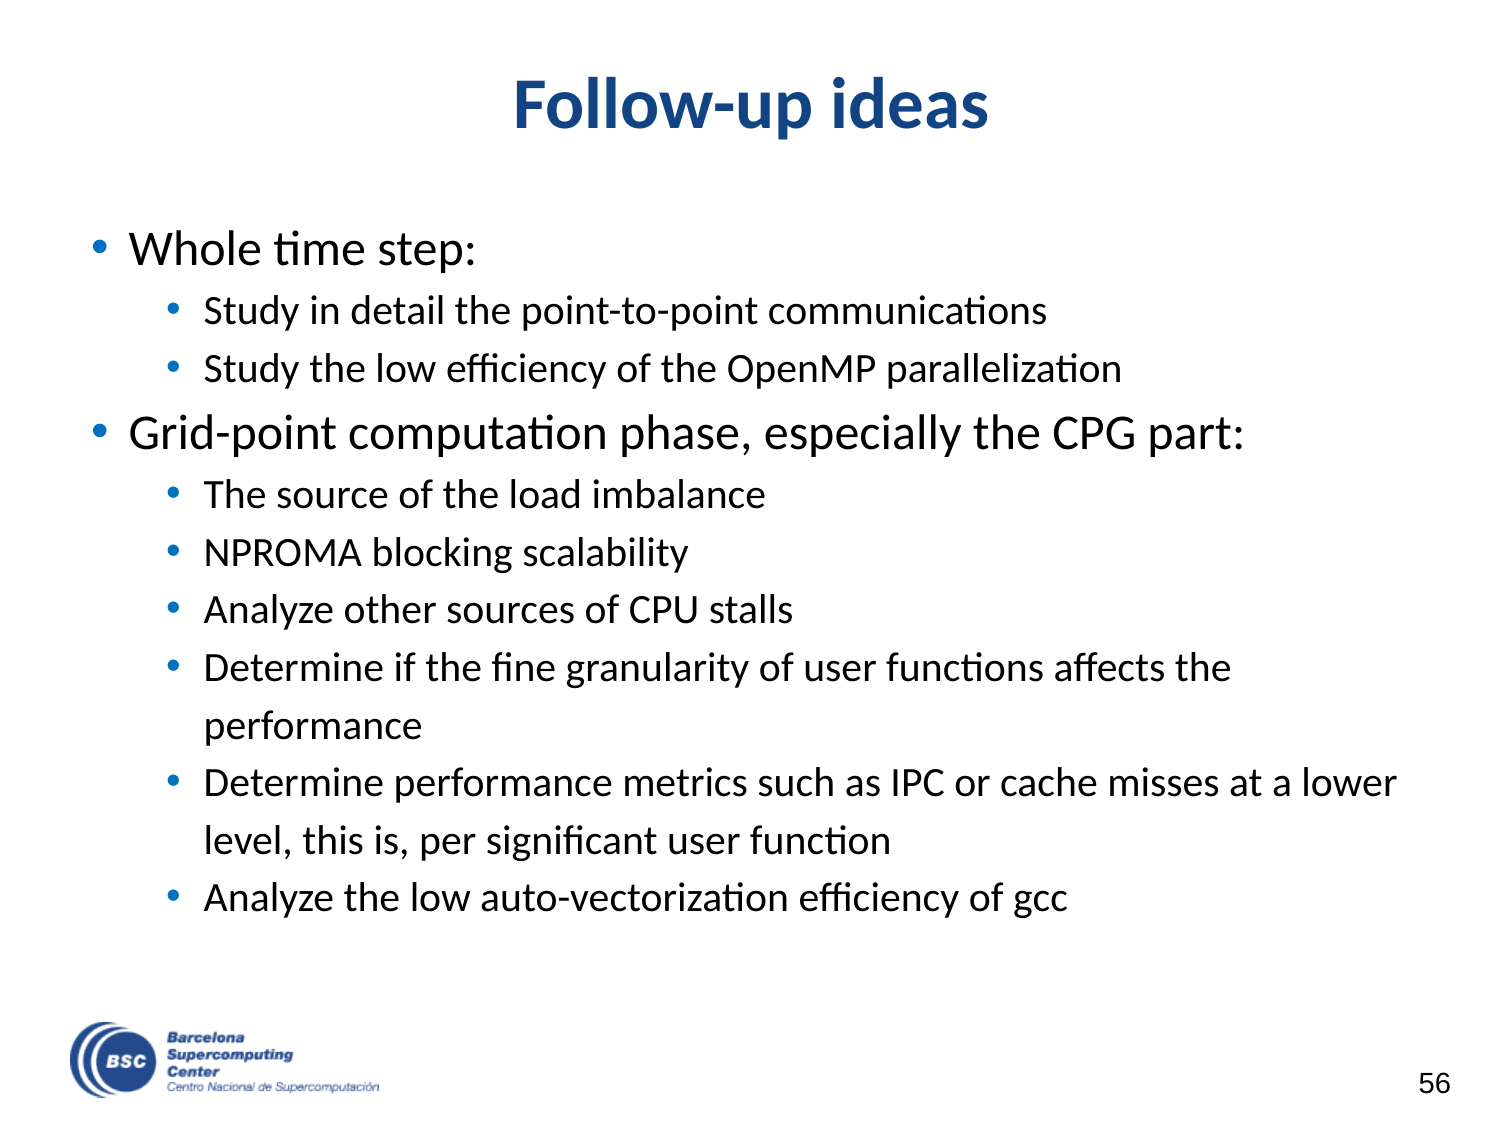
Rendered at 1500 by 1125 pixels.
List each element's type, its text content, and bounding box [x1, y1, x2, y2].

slide_number ‹#› [1403, 1038, 1494, 1125]
list Whole time step: Study in detail the point-to-point communications Study the low efficiency of the OpenMP parallelization Grid-point computation phase, especially the CPG part: The source of the load imbalance NPROMA blocking scalability Analyze other sources of CPU stalls Determine if the fine granularity of user functions affects the performance Determine performance metrics such as IPC or cache misses at a lower level, this is, per significant user function Analyze the low auto-vectorization efficiency of gcc [76, 199, 1427, 993]
picture [70, 1022, 379, 1098]
title Follow-up ideas [76, 35, 1427, 174]
